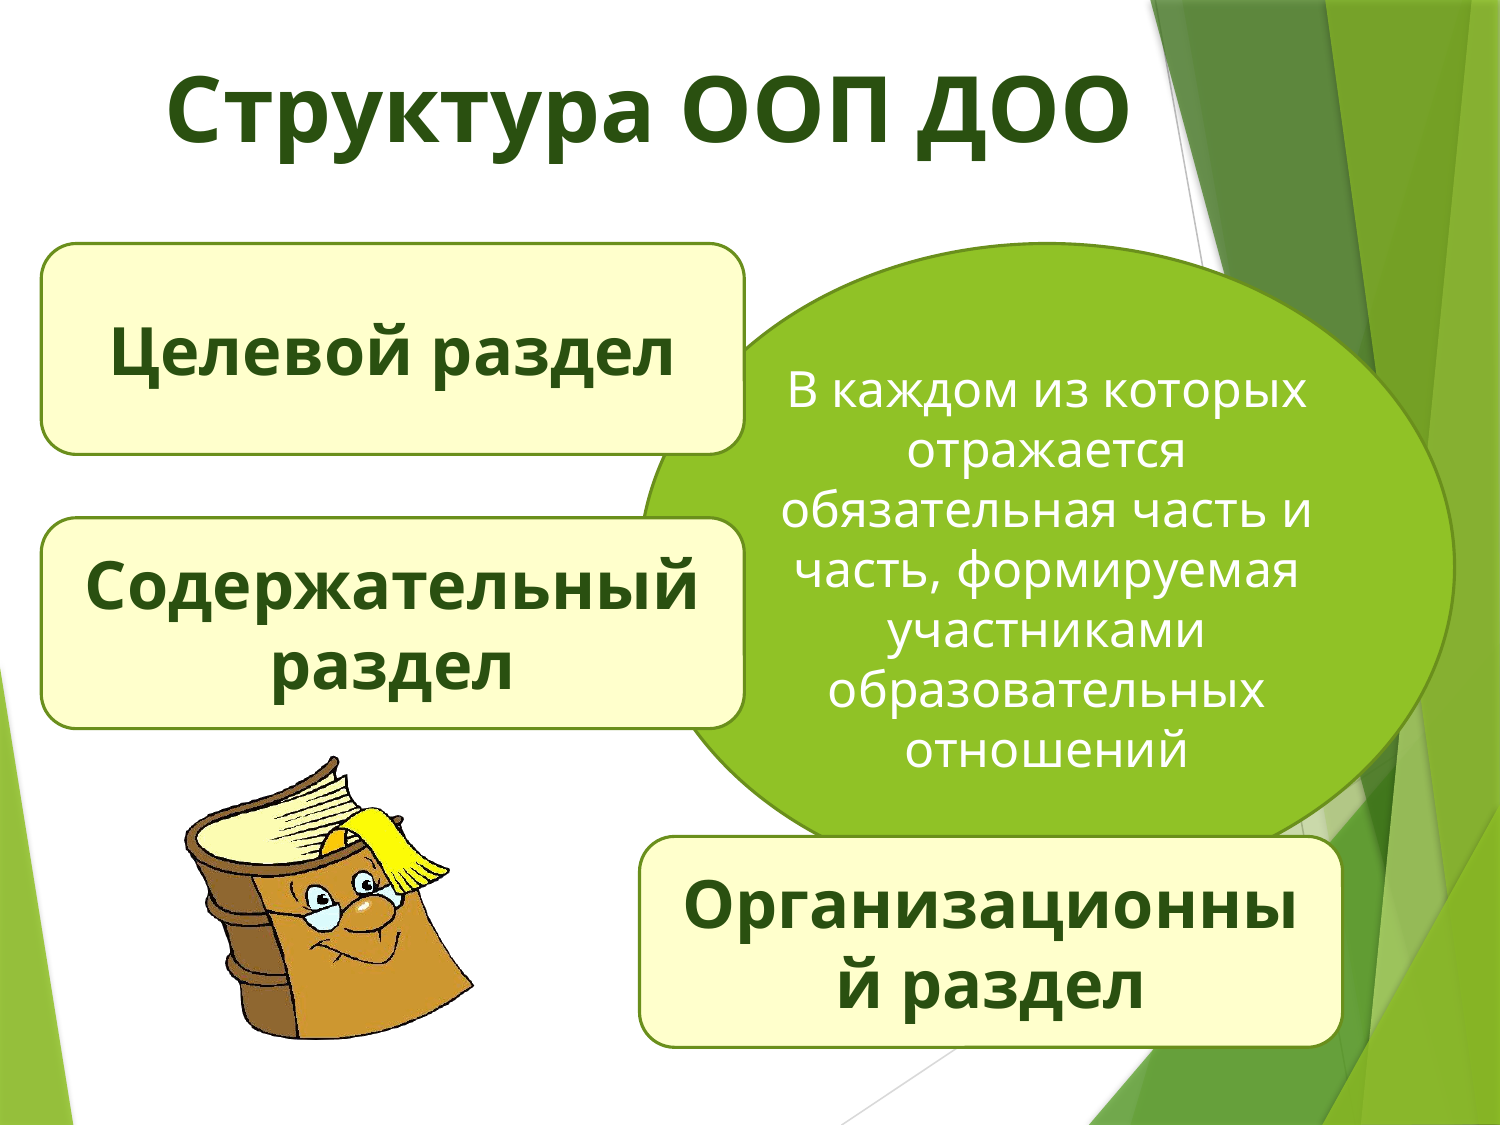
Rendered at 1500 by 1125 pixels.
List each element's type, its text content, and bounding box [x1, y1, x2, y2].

text_box Организационный раздел [637, 834, 1345, 1049]
title Структура ООП ДОО [41, 42, 1258, 186]
text_box В каждом из которых отражается обязательная часть и часть, формируемая участниками образовательных отношений [643, 241, 1457, 834]
text_box Целевой раздел [39, 241, 746, 456]
picture [175, 749, 484, 1048]
text_box Содержательный раздел [39, 516, 746, 731]
